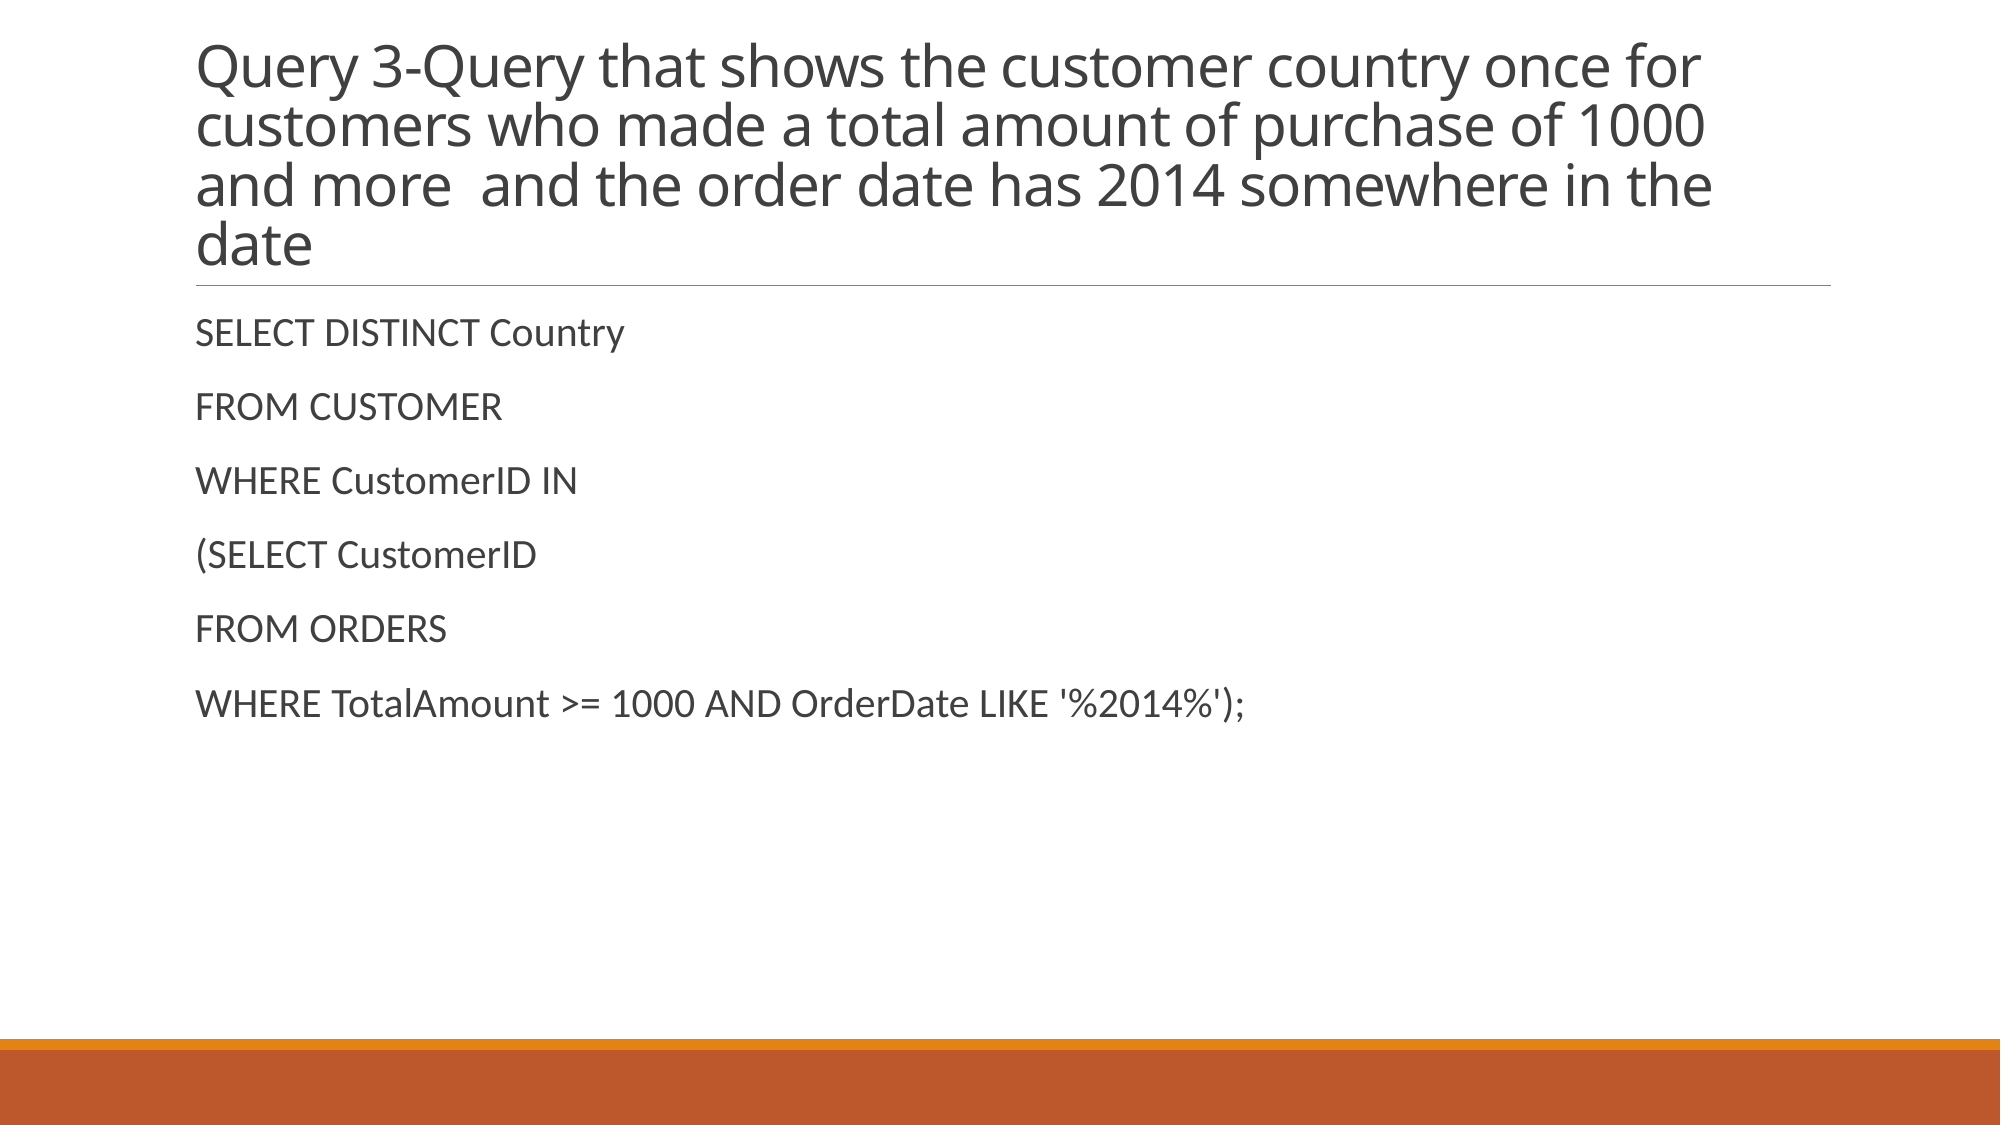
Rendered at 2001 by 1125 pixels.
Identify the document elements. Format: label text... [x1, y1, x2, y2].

title Query 3-Query that shows the customer country once for customers who made a total amount of purchase of 1000 and more and the order date has 2014 somewhere in the date [180, 47, 1830, 285]
list SELECT DISTINCT Country FROM CUSTOMER WHERE CustomerID IN (SELECT CustomerID FROM ORDERS WHERE TotalAmount >= 1000 AND OrderDate LIKE '%2014%'); [180, 302, 1830, 963]
